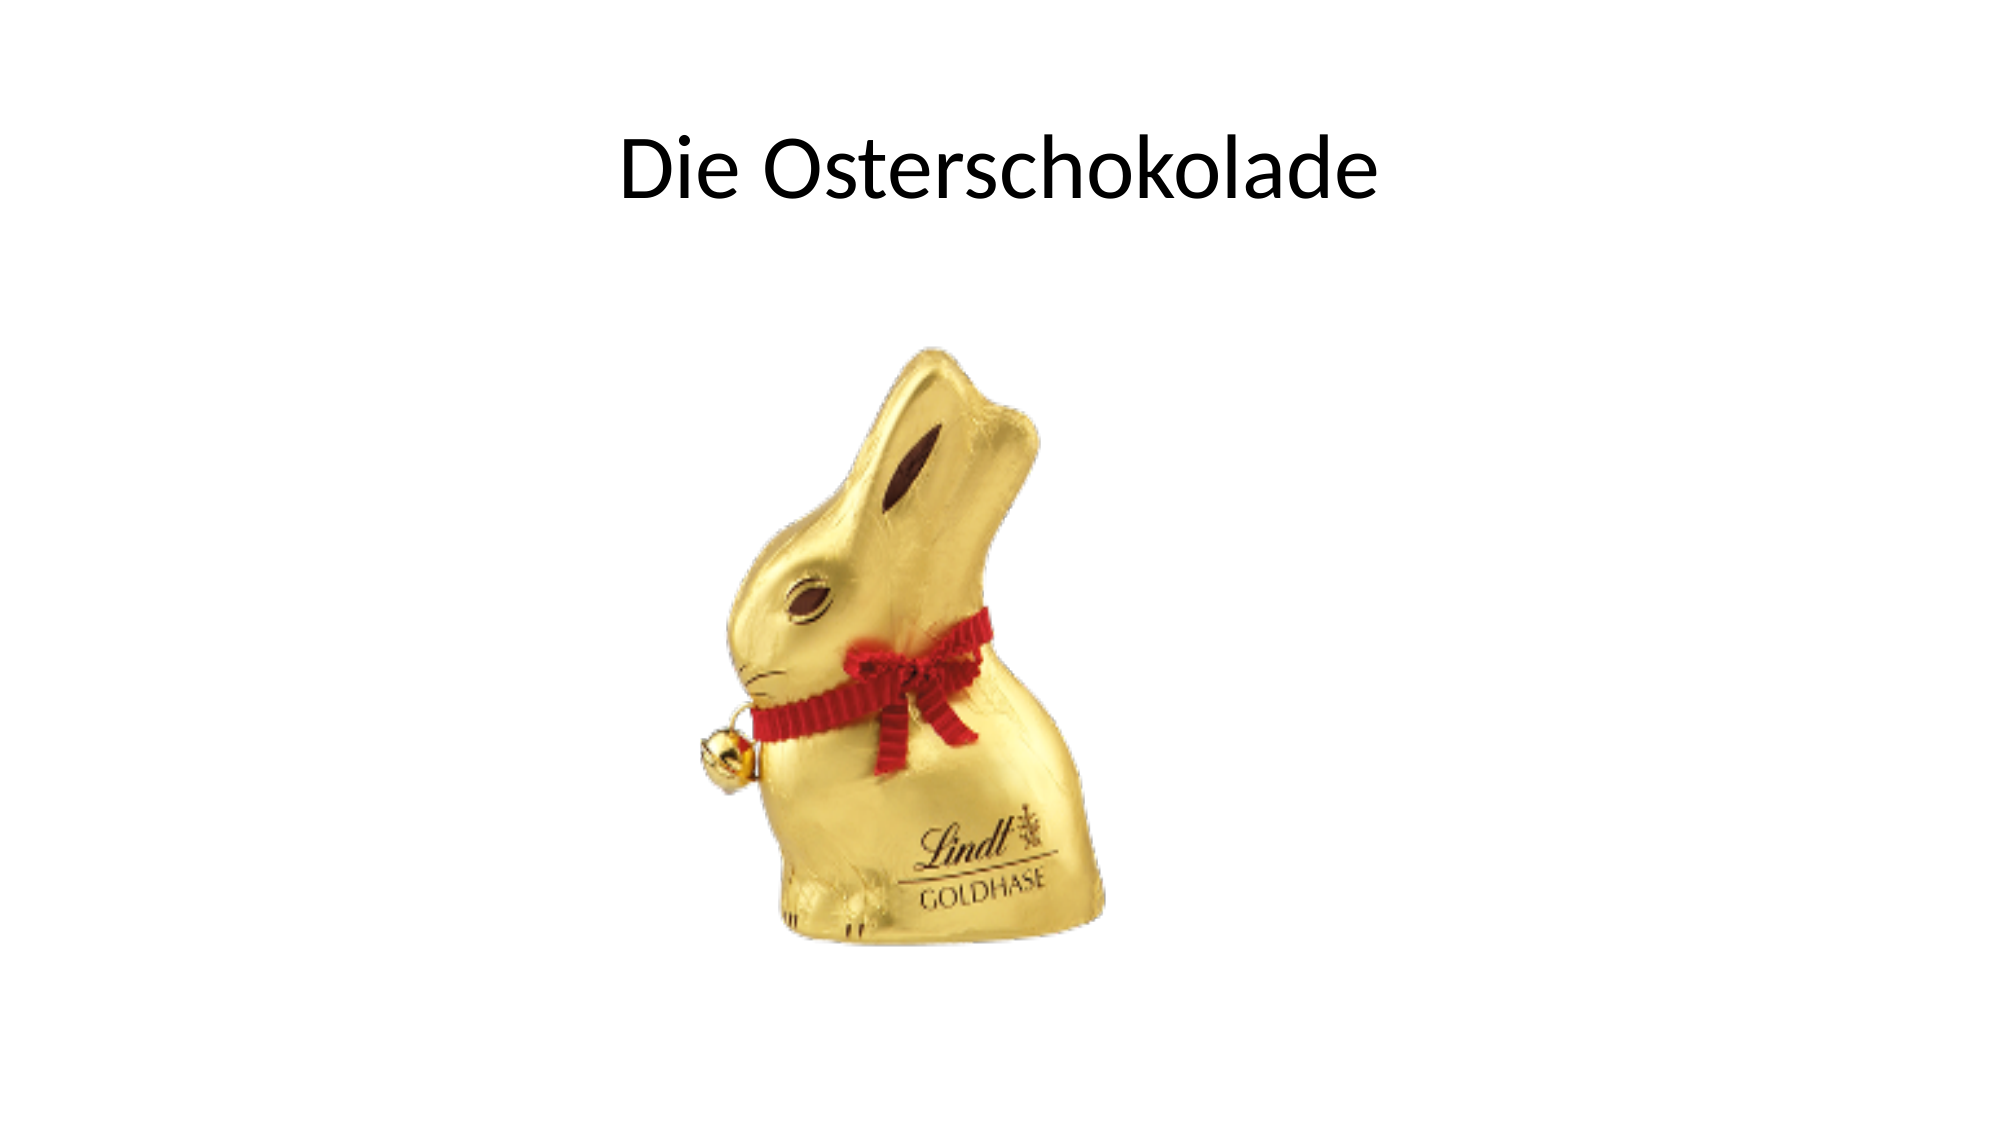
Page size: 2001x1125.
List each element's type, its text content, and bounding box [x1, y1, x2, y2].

title Die Osterschokolade [137, 59, 1863, 278]
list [455, 296, 1349, 996]
